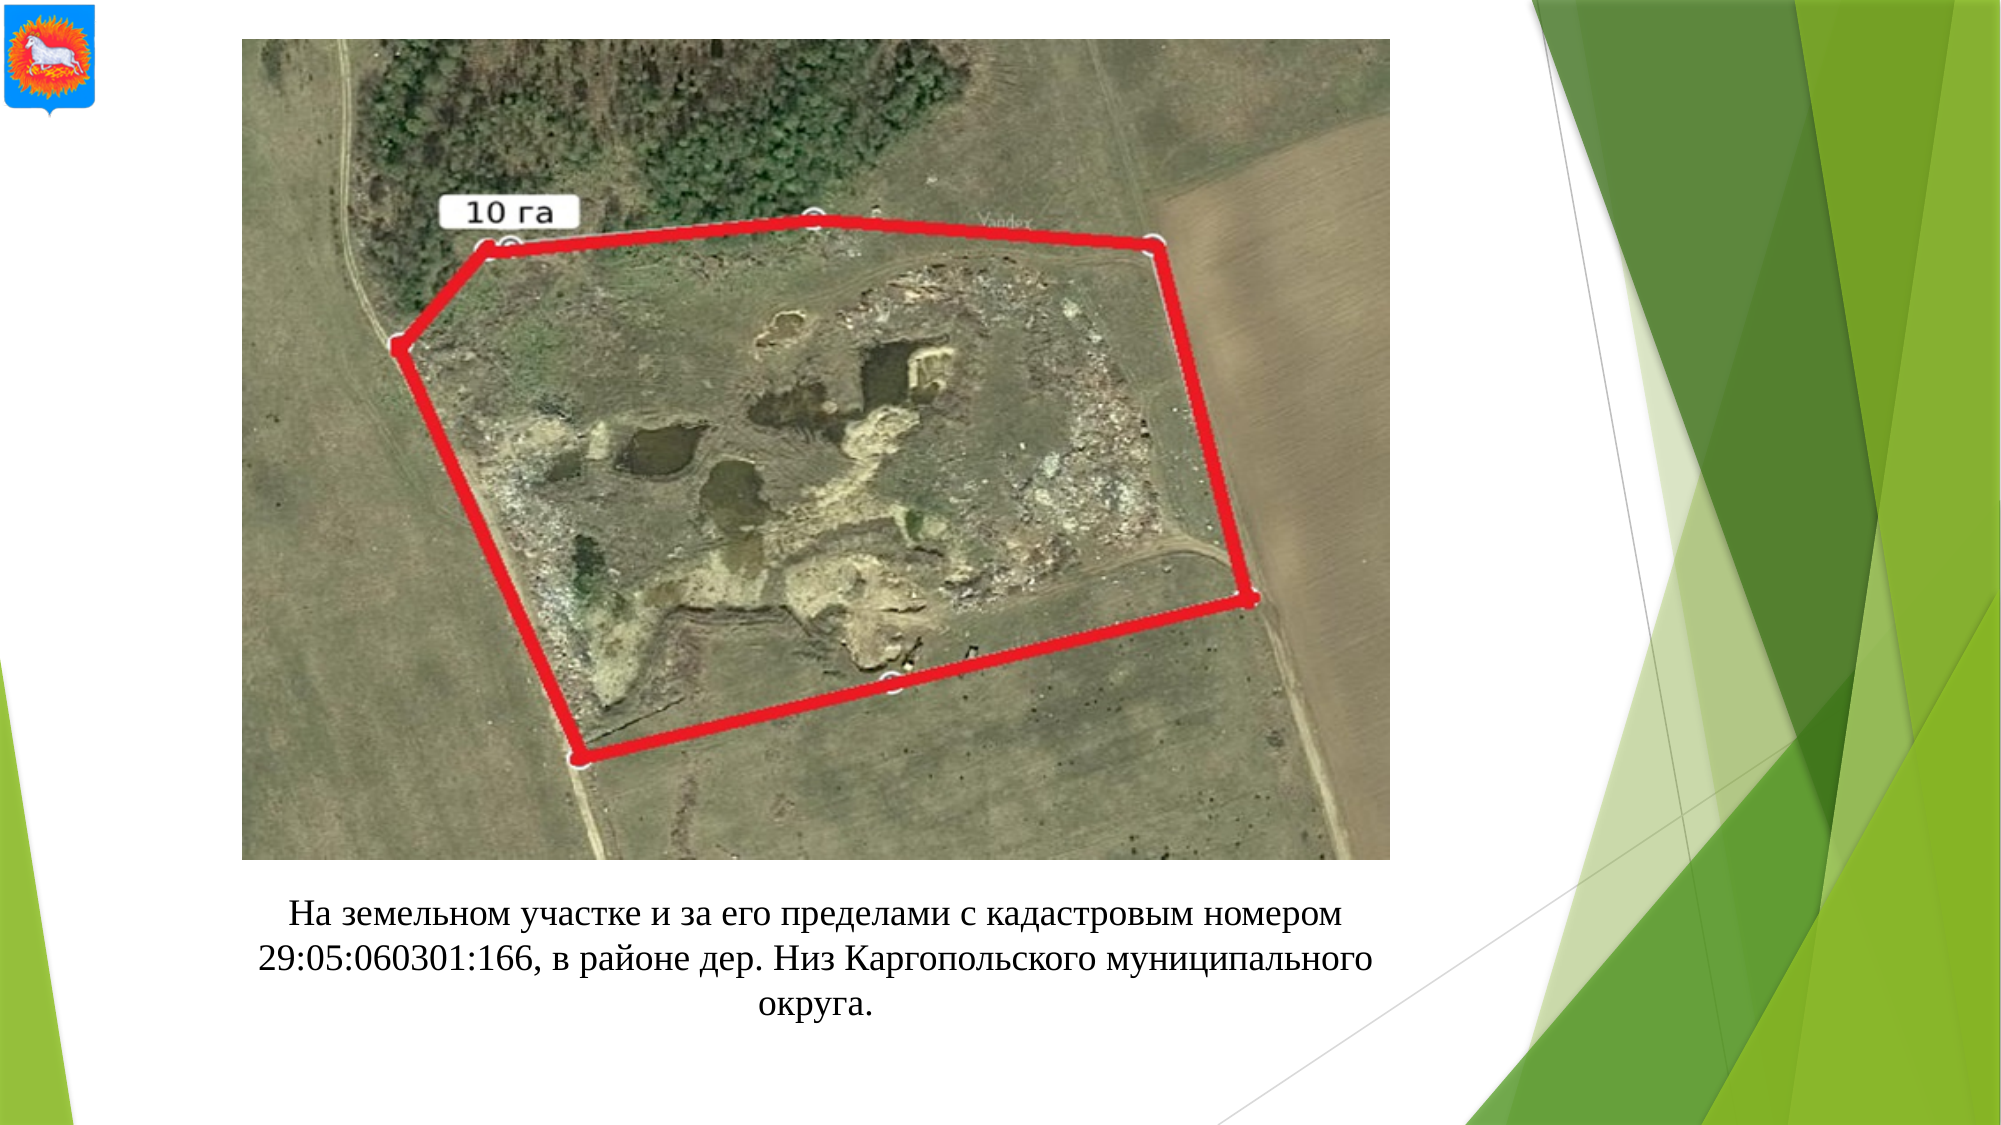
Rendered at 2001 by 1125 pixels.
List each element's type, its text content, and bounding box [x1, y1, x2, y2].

text_box На земельном участке и за его пределами с кадастровым номером 29:05:060301:166, в районе дер. Низ Каргопольского муниципального округа. [242, 880, 1390, 1031]
picture [241, 39, 1391, 861]
picture [0, 0, 112, 126]
